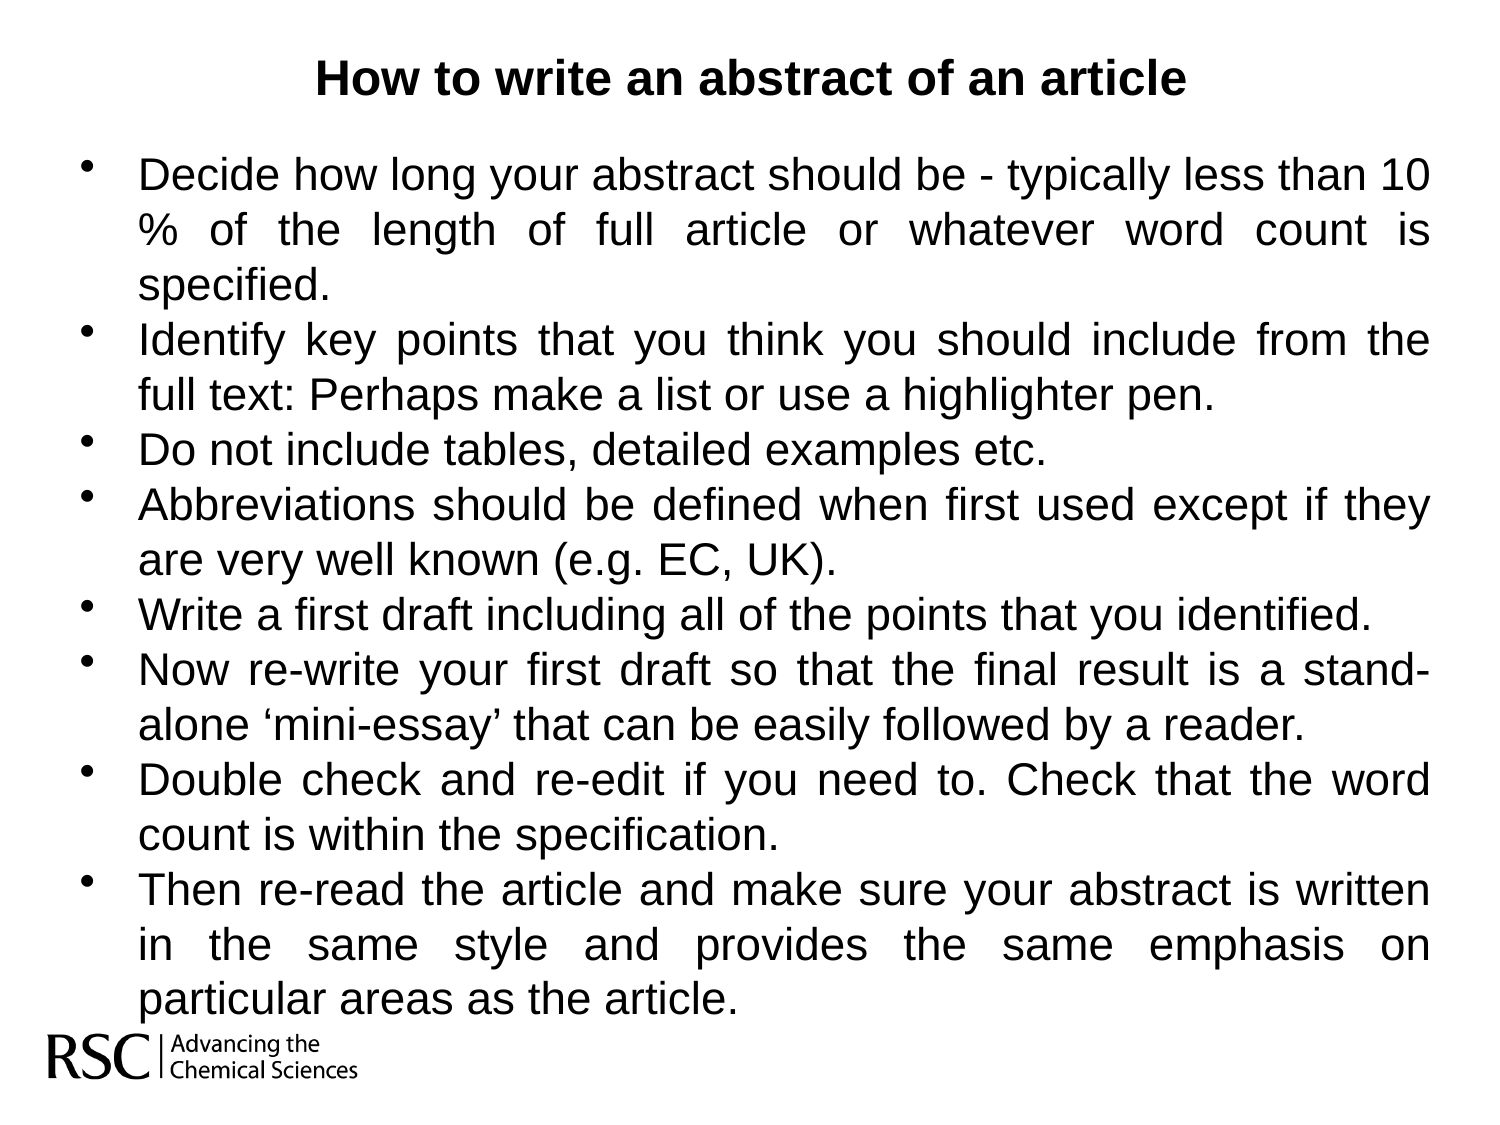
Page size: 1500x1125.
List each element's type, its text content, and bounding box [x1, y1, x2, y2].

text_box How to write an abstract of an article [268, 37, 1235, 113]
text_box Decide how long your abstract should be - typically less than 10 % of the length of full article or whatever word count is specified. Identify key points that you think you should include from the full text: Perhaps make a list or use a highlighter pen. Do not include tables, detailed examples etc. Abbreviations should be defined when first used except if they are very well known (e.g. EC, UK). Write a first draft including all of the points that you identified. Now re-write your first draft so that the final result is a stand-alone ‘mini-essay’ that can be easily followed by a reader. Double check and re-edit if you need to. Check that the word count is within the specification. Then re-read the article and make sure your abstract is written in the same style and provides the same emphasis on particular areas as the article. [64, 137, 1447, 1032]
